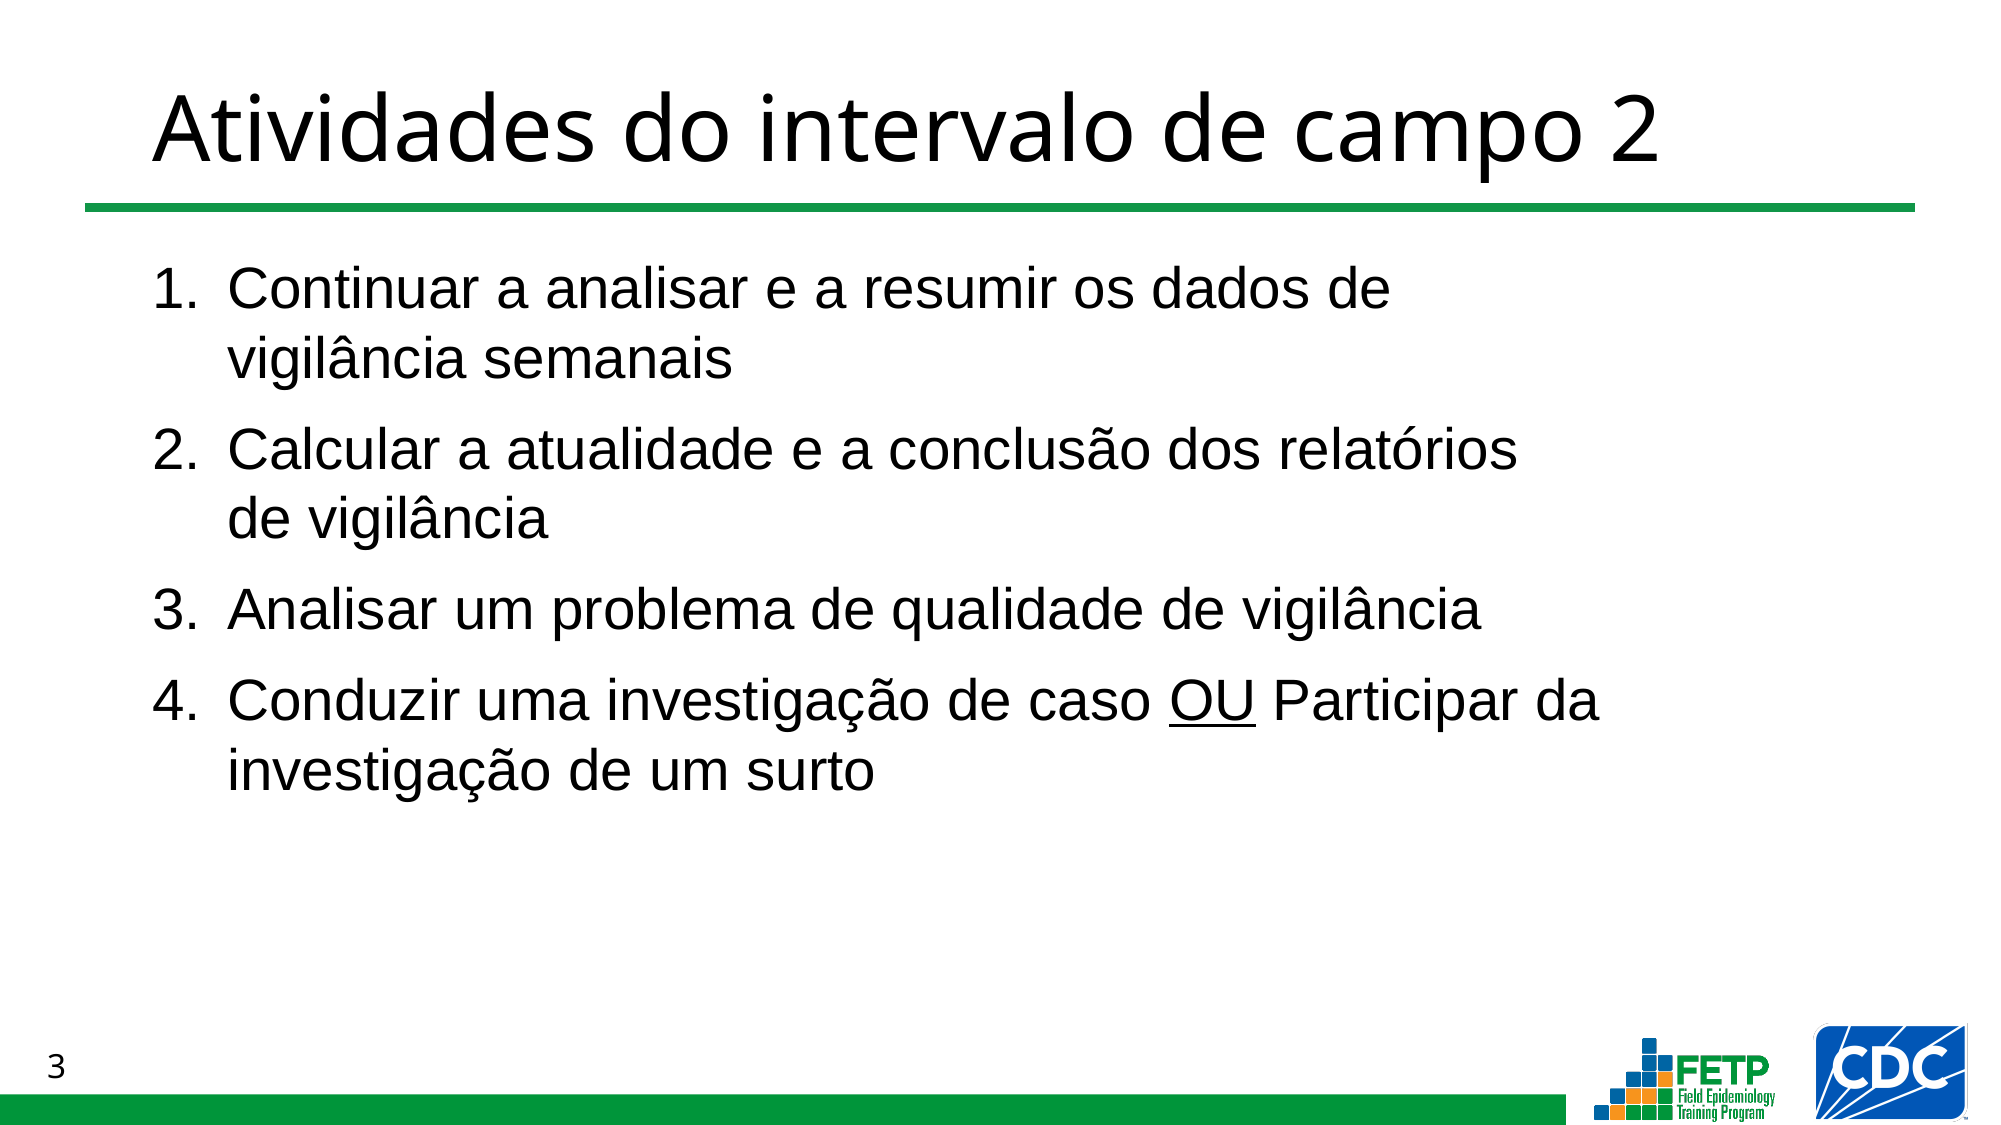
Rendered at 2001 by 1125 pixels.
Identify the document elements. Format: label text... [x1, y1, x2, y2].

title Atividades do intervalo de campo 2 [137, 75, 1863, 207]
list Continuar a analisar e a resumir os dados de vigilância semanais Calcular a atualidade e a conclusão dos relatórios de vigilância Analisar um problema de qualidade de vigilância Conduzir uma investigação de caso OU Participar da investigação de um surto [137, 242, 1863, 1004]
picture [1594, 1038, 1775, 1122]
picture [1813, 1023, 1968, 1122]
